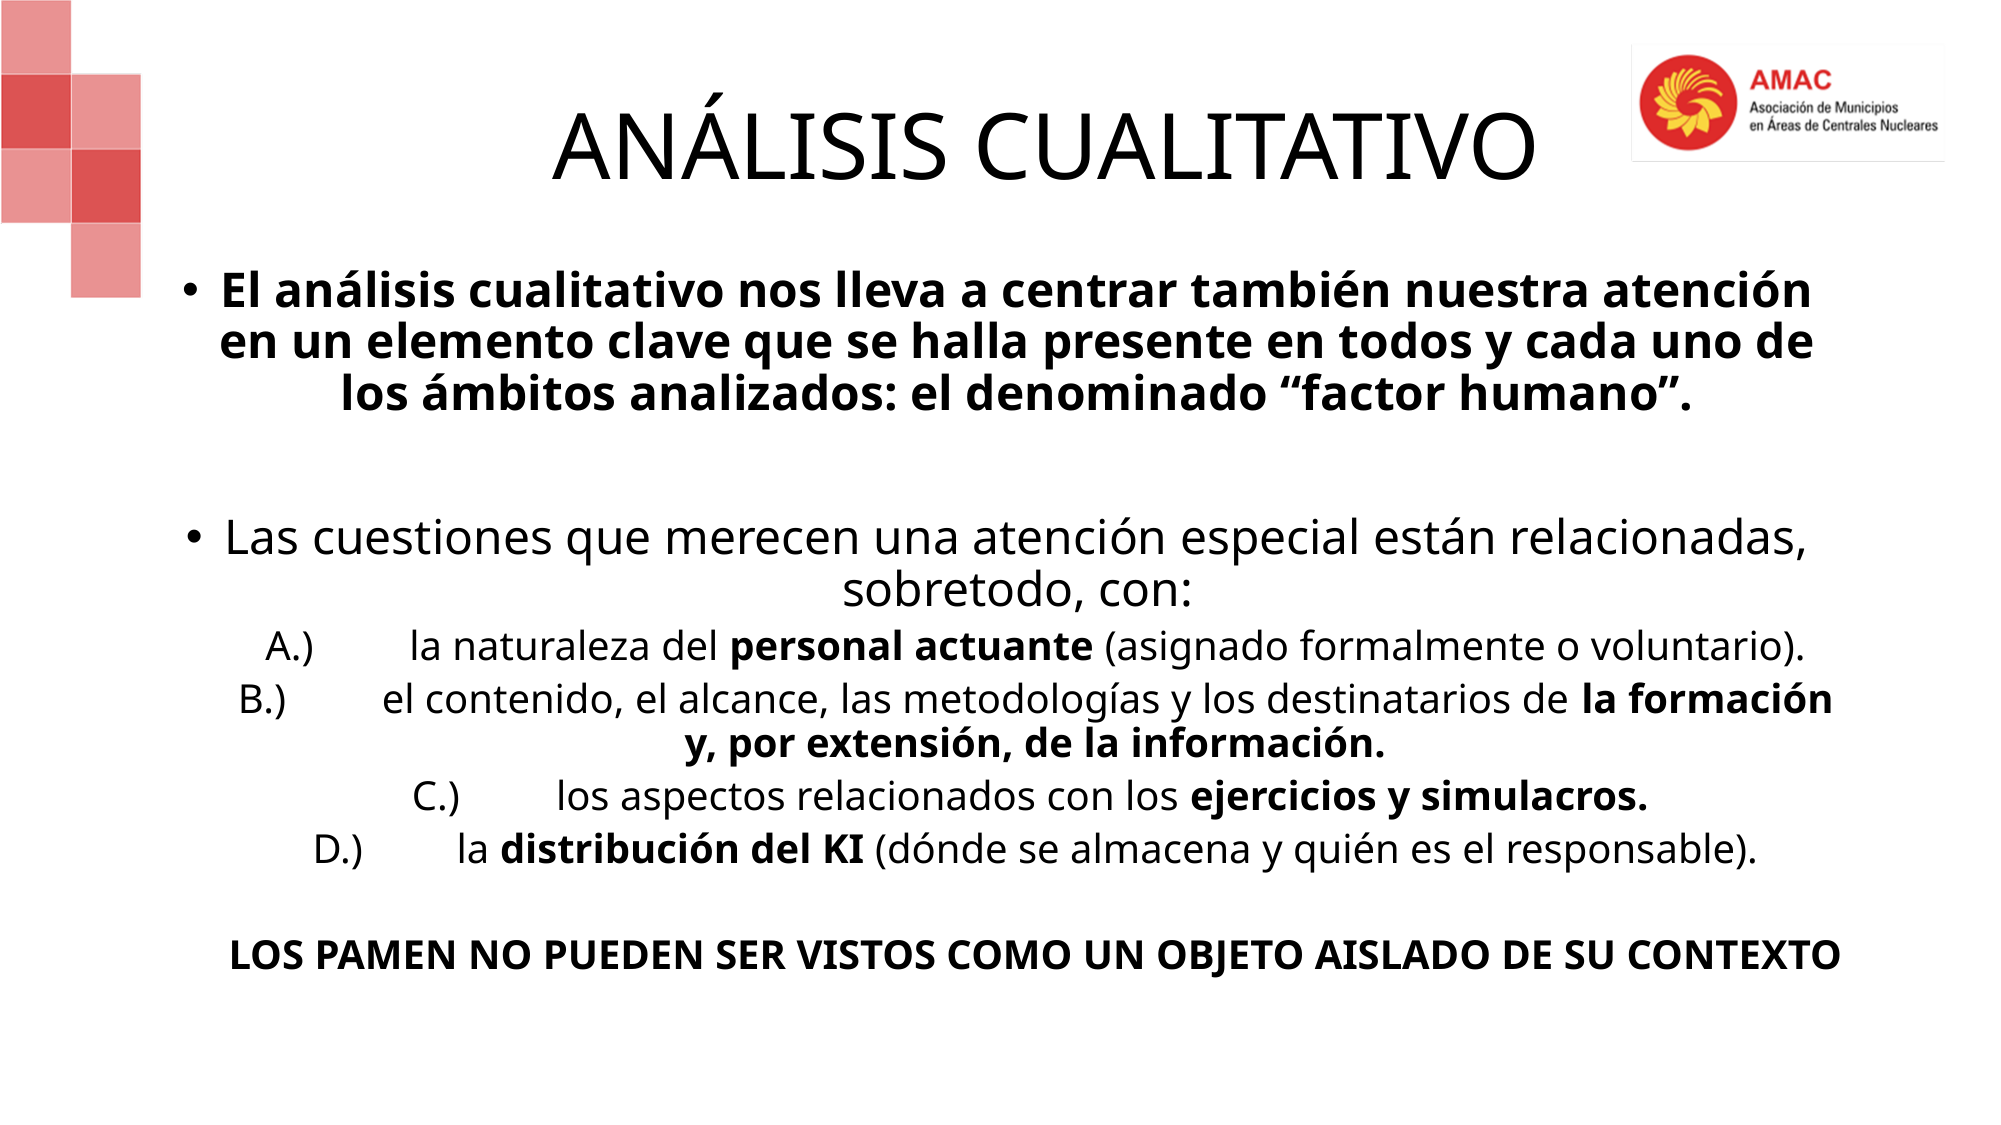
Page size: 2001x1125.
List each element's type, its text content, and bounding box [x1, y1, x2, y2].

list El análisis cualitativo nos lleva a centrar también nuestra atención en un elemento clave que se halla presente en todos y cada uno de los ámbitos analizados: el denominado “factor humano”. Las cuestiones que merecen una atención especial están relacionadas, sobretodo, con: A.) la naturaleza del personal actuante (asignado formalmente o voluntario). B.) el contenido, el alcance, las metodologías y los destinatarios de la formación y, por extensión, de la información. C.) los aspectos relacionados con los ejercicios y simulacros. D.) la distribución del KI (dónde se almacena y quién es el responsable). LOS PAMEN NO PUEDEN SER VISTOS COMO UN OBJETO AISLADO DE SU CONTEXTO [137, 299, 1863, 1059]
picture [0, 0, 1946, 299]
